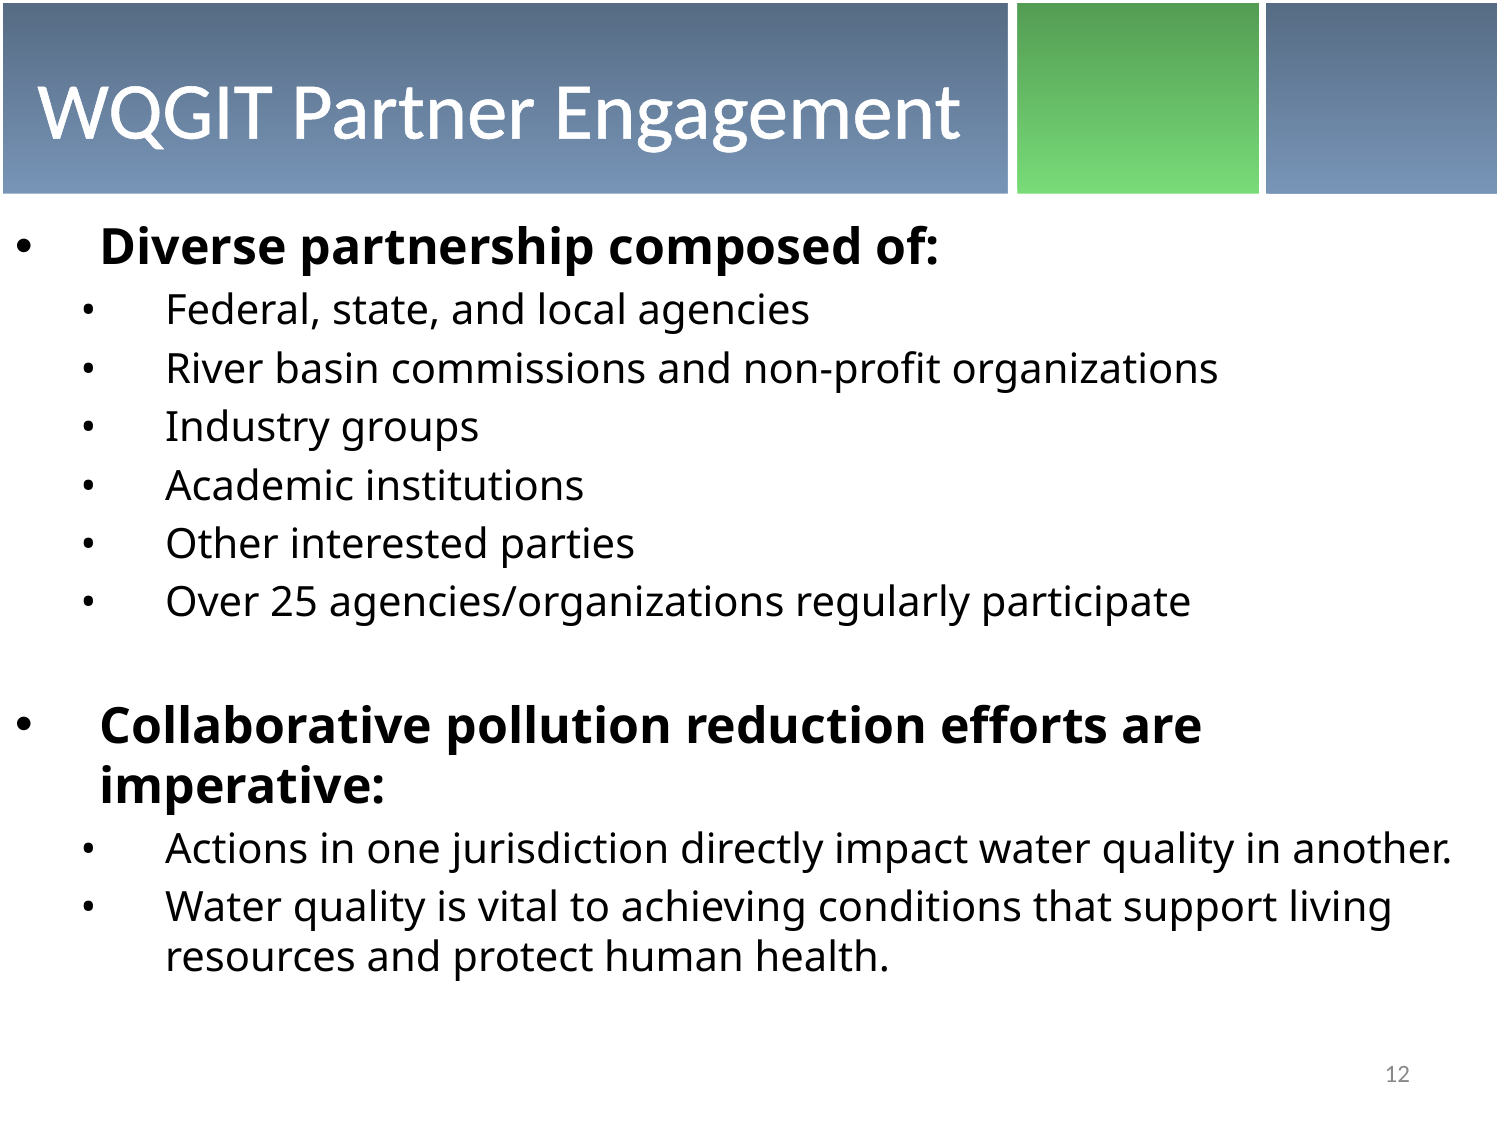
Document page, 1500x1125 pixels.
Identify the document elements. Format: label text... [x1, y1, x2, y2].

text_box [0, 0, 1500, 201]
slide_number 12 [1074, 1042, 1425, 1103]
list Diverse partnership composed of: • Federal, state, and local agencies • River basin commissions and non-profit organizations • Industry groups • Academic institutions • Other interested parties • Over 25 agencies/organizations regularly participate Collaborative pollution reduction efforts are imperative: • Actions in one jurisdiction directly impact water quality in another. • Water quality is vital to achieving conditions that support living resources and protect human health. [0, 208, 1500, 1125]
